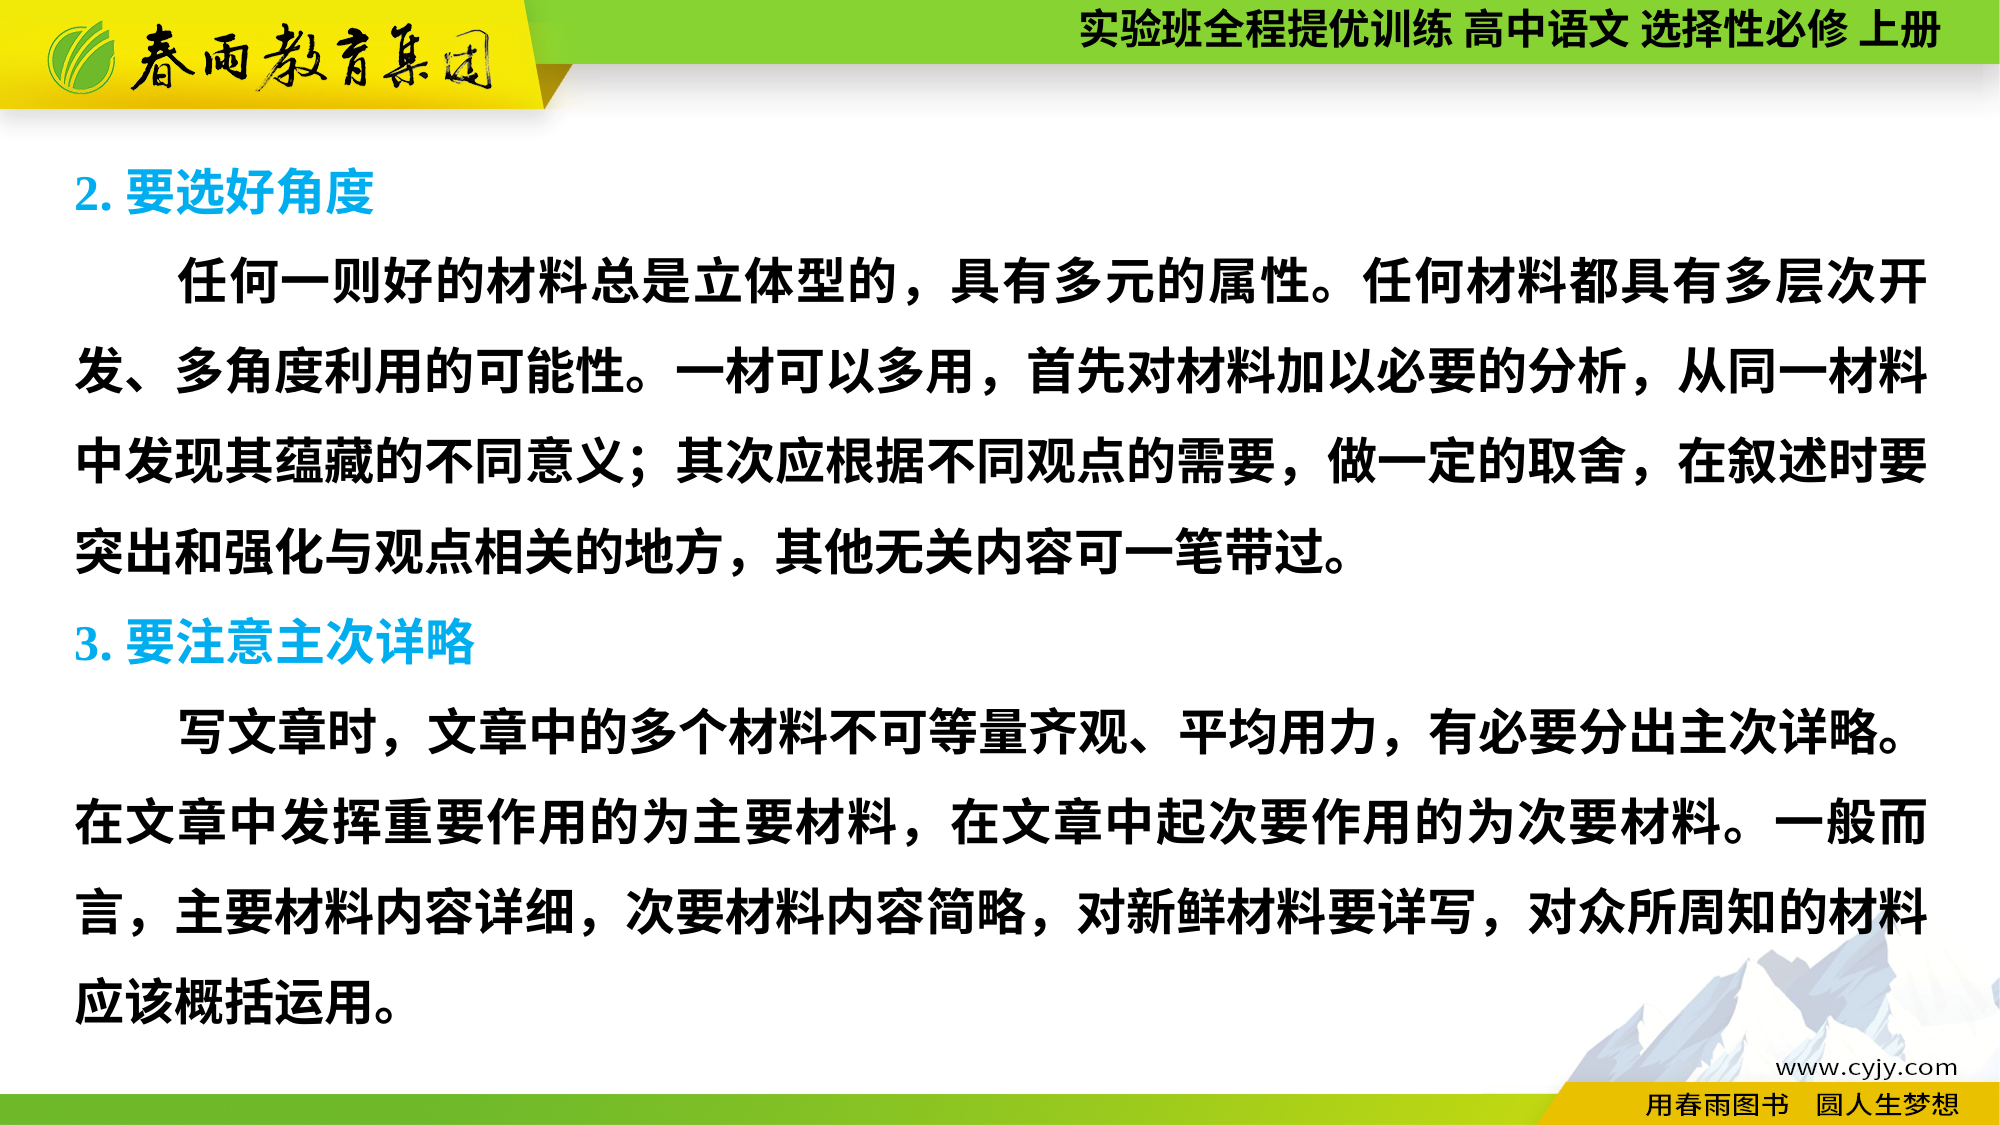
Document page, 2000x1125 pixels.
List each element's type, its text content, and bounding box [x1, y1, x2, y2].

list 2.要选好角度 任何一则好的材料总是立体型的，具有多元的属性。任何材料都具有多层次开发、多角度利用的可能性。一材可以多用，首先对材料加以必要的分析，从同一材料中发现其蕴藏的不同意义；其次应根据不同观点的需要，做一定的取舍，在叙述时要突出和强化与观点相关的地方，其他无关内容可一笔带过。 3.要注意主次详略 写文章时，文章中的多个材料不可等量齐观、平均用力，有必要分出主次详略。在文章中发挥重要作用的为主要材料，在文章中起次要作用的为次要材料。一般而言，主要材料内容详细，次要材料内容简略，对新鲜材料要详写，对众所周知的材料应该概括运用。 [59, 122, 1944, 1047]
picture [0, 0, 2000, 1125]
